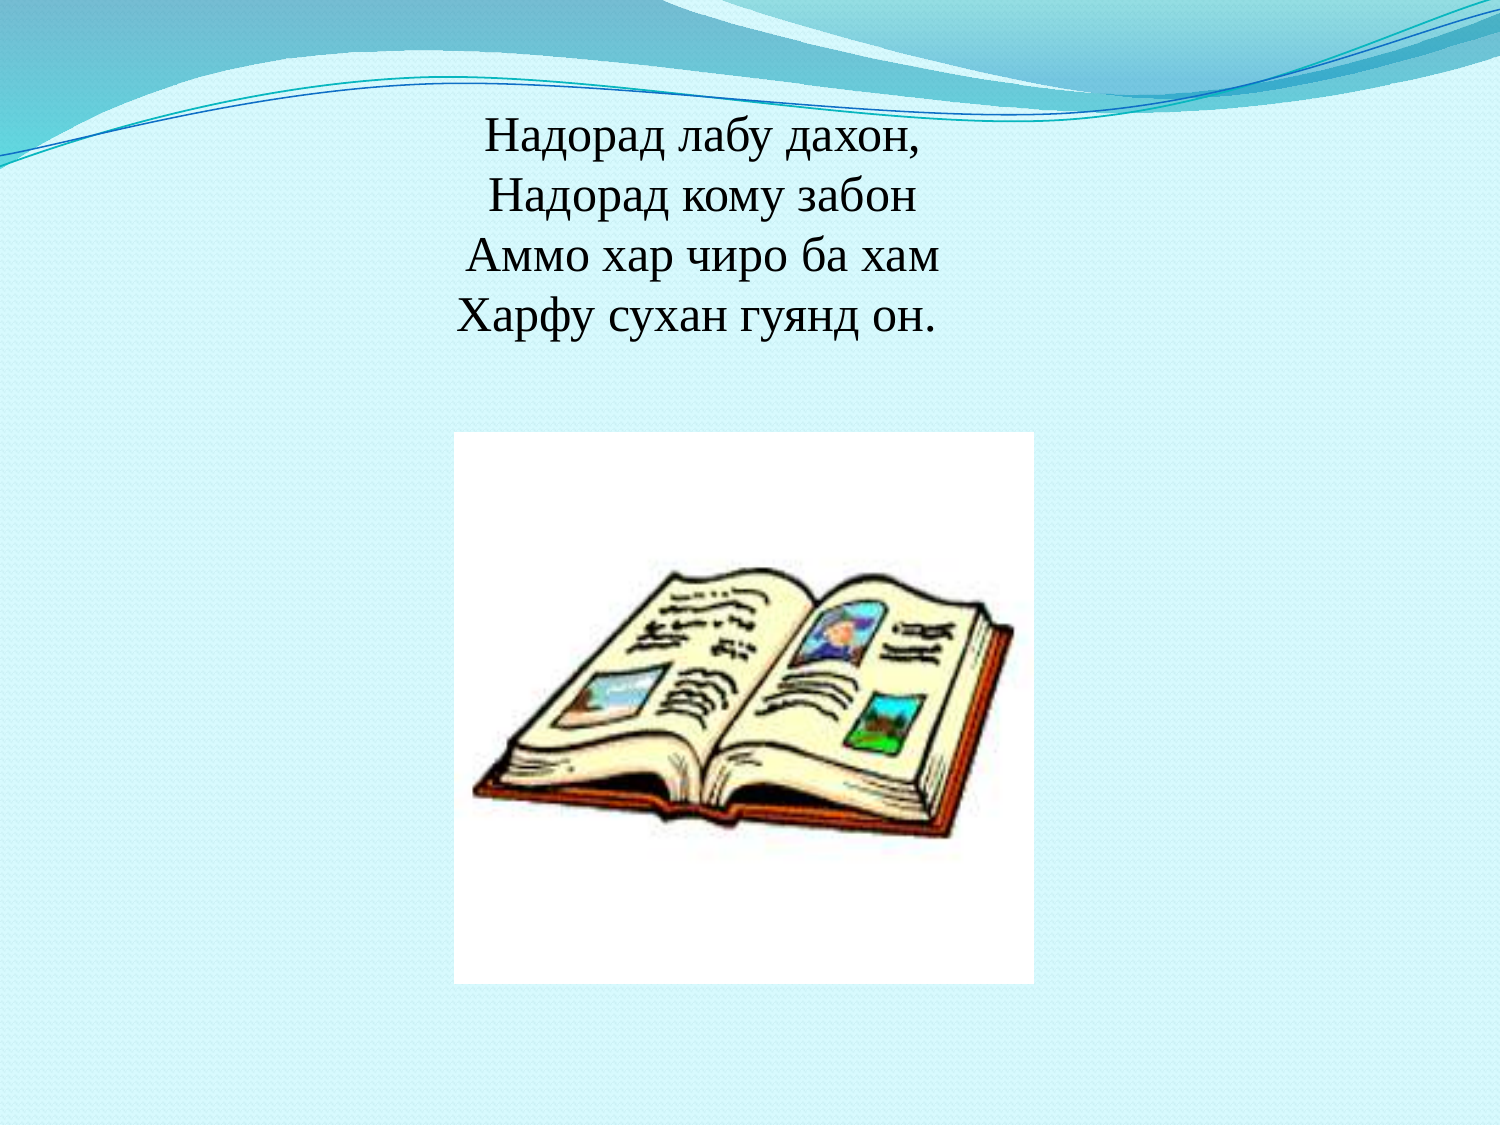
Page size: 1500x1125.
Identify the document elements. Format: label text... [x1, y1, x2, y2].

picture [454, 432, 1034, 984]
text_box Надорад лабу дахон, Надорад кому забон Аммо хар чиро ба хам Харфу сухан гуянд он. [29, 93, 1377, 349]
